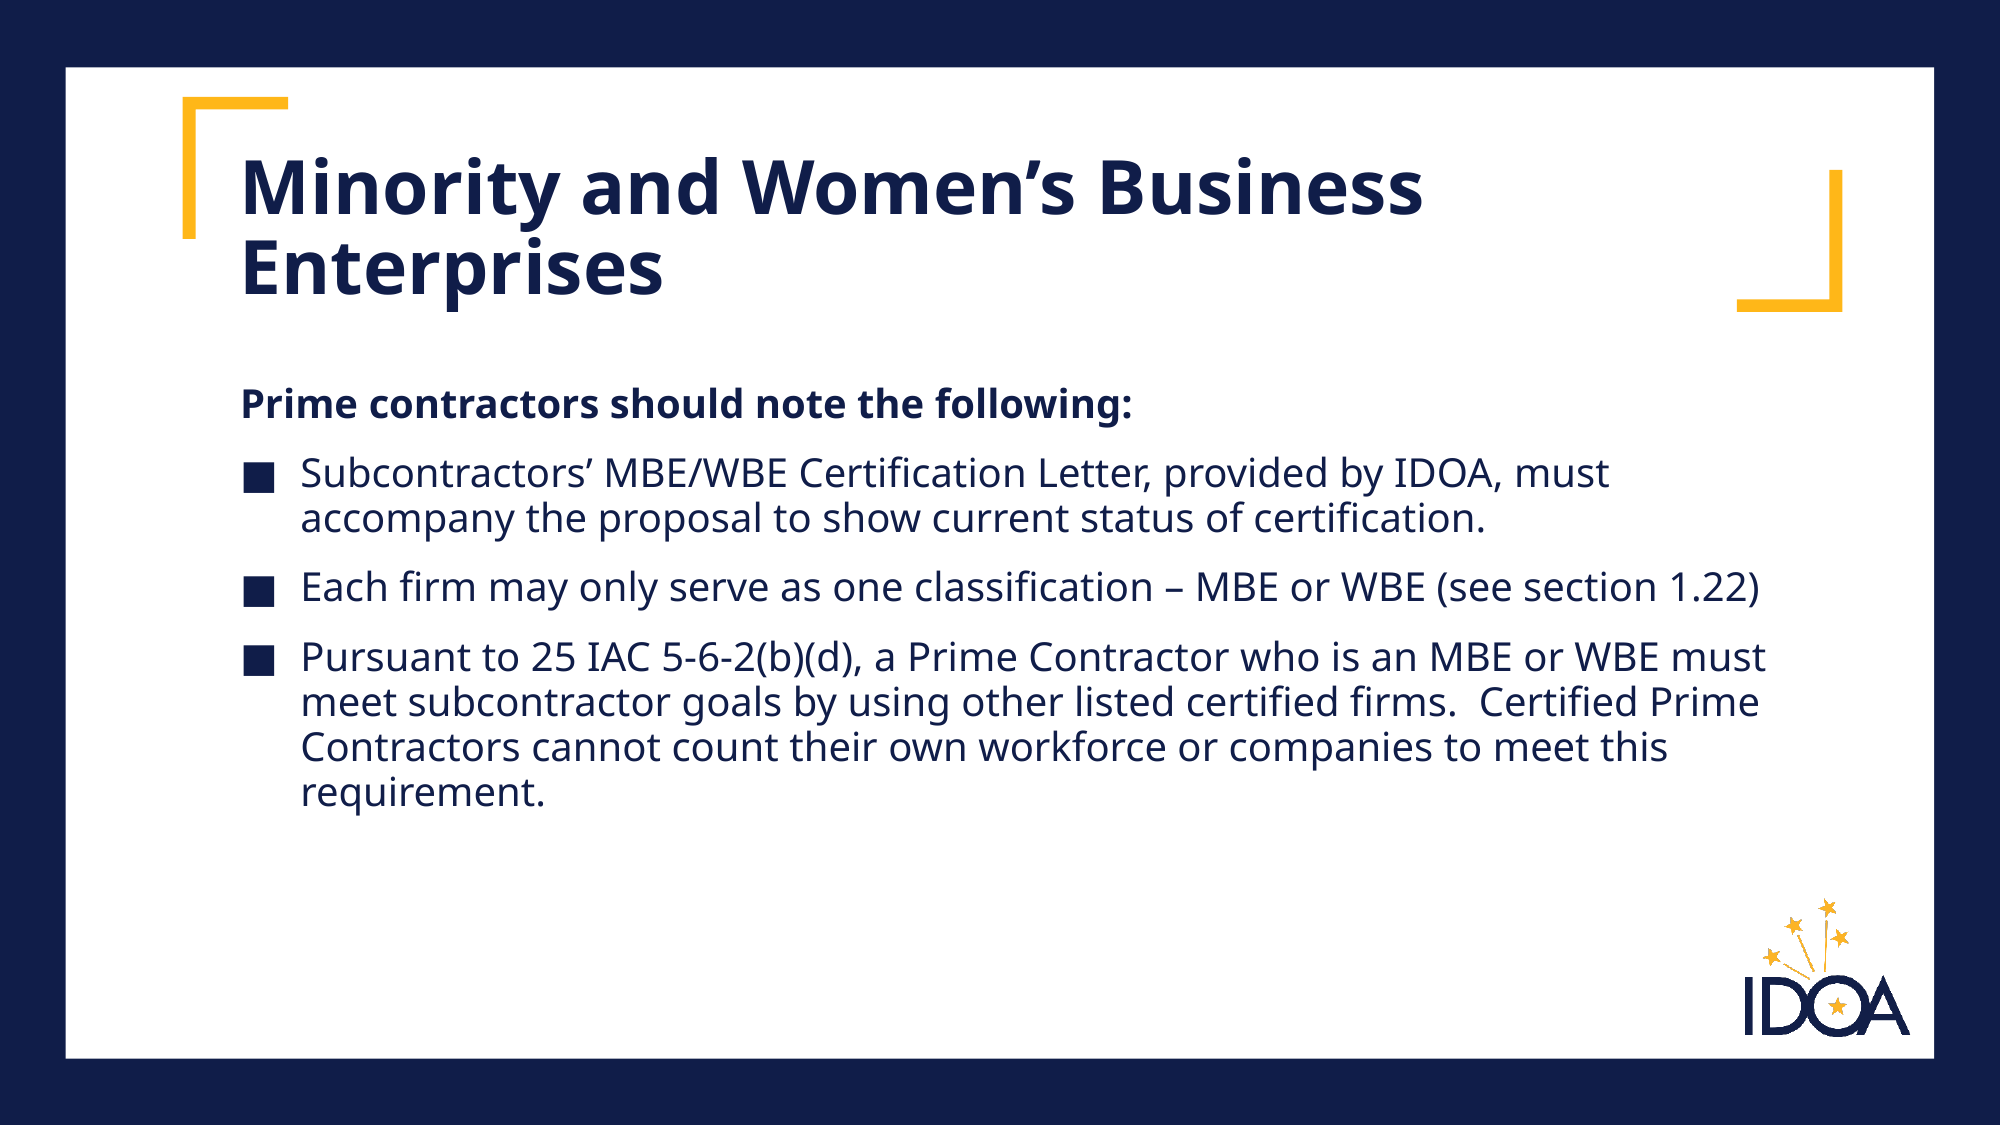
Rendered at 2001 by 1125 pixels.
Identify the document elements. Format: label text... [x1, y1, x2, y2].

list Prime contractors should note the following: Subcontractors’ MBE/WBE Certification Letter, provided by IDOA, must accompany the proposal to show current status of certification. Each firm may only serve as one classification – MBE or WBE (see section 1.22) Pursuant to 25 IAC 5-6-2(b)(d), a Prime Contractor who is an MBE or WBE must meet subcontractor goals by using other listed certified firms. Certified Prime Contractors cannot count their own workforce or companies to meet this requirement. [225, 375, 1800, 851]
title Minority and Women’s Business Enterprises [225, 142, 1800, 279]
picture [1702, 857, 1959, 1114]
